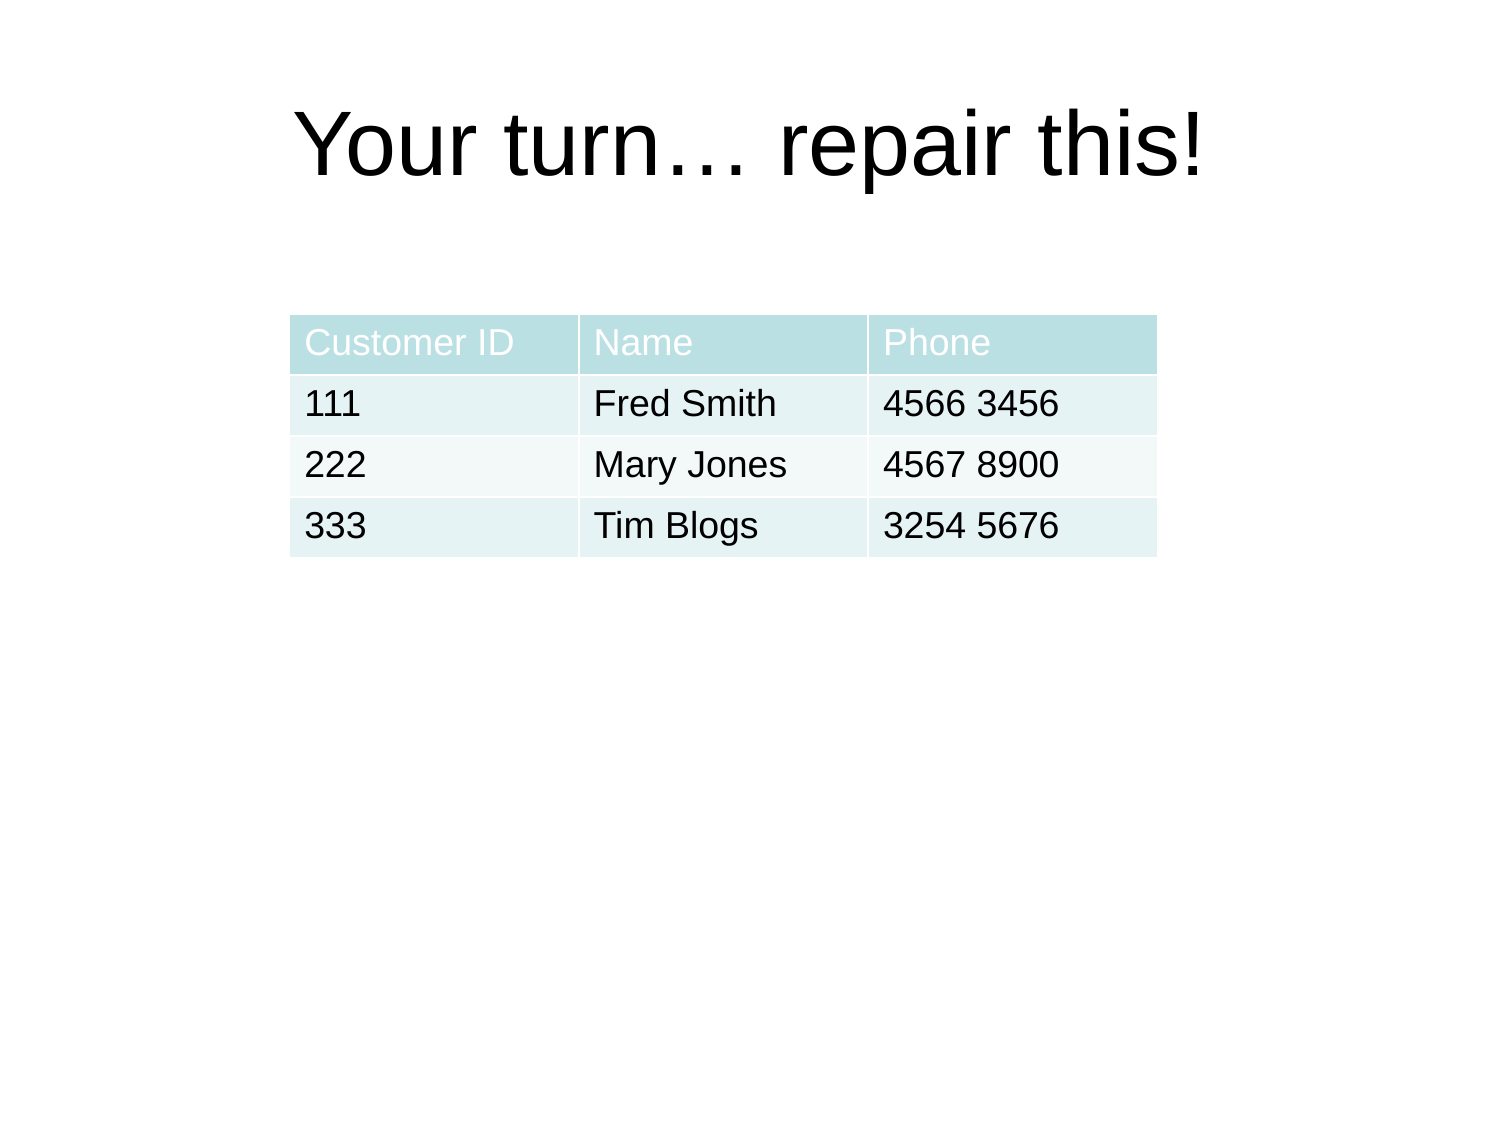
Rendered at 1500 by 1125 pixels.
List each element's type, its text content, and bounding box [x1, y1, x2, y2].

table_cell 4566 3456 [869, 376, 1157, 435]
table_cell 222 [290, 437, 578, 496]
table_cell 3254 5676 [869, 498, 1157, 557]
table_cell 4567 8900 [869, 437, 1157, 496]
table_cell 333 [290, 498, 578, 557]
table_header Customer ID [290, 315, 578, 374]
table_cell Mary Jones [580, 437, 867, 496]
table_cell Fred Smith [580, 376, 867, 435]
table_header Name [580, 315, 867, 374]
title Your turn… repair this! [74, 44, 1426, 233]
table_cell Tim Blogs [580, 498, 867, 557]
table_header Phone [869, 315, 1157, 374]
table_cell 111 [290, 376, 578, 435]
